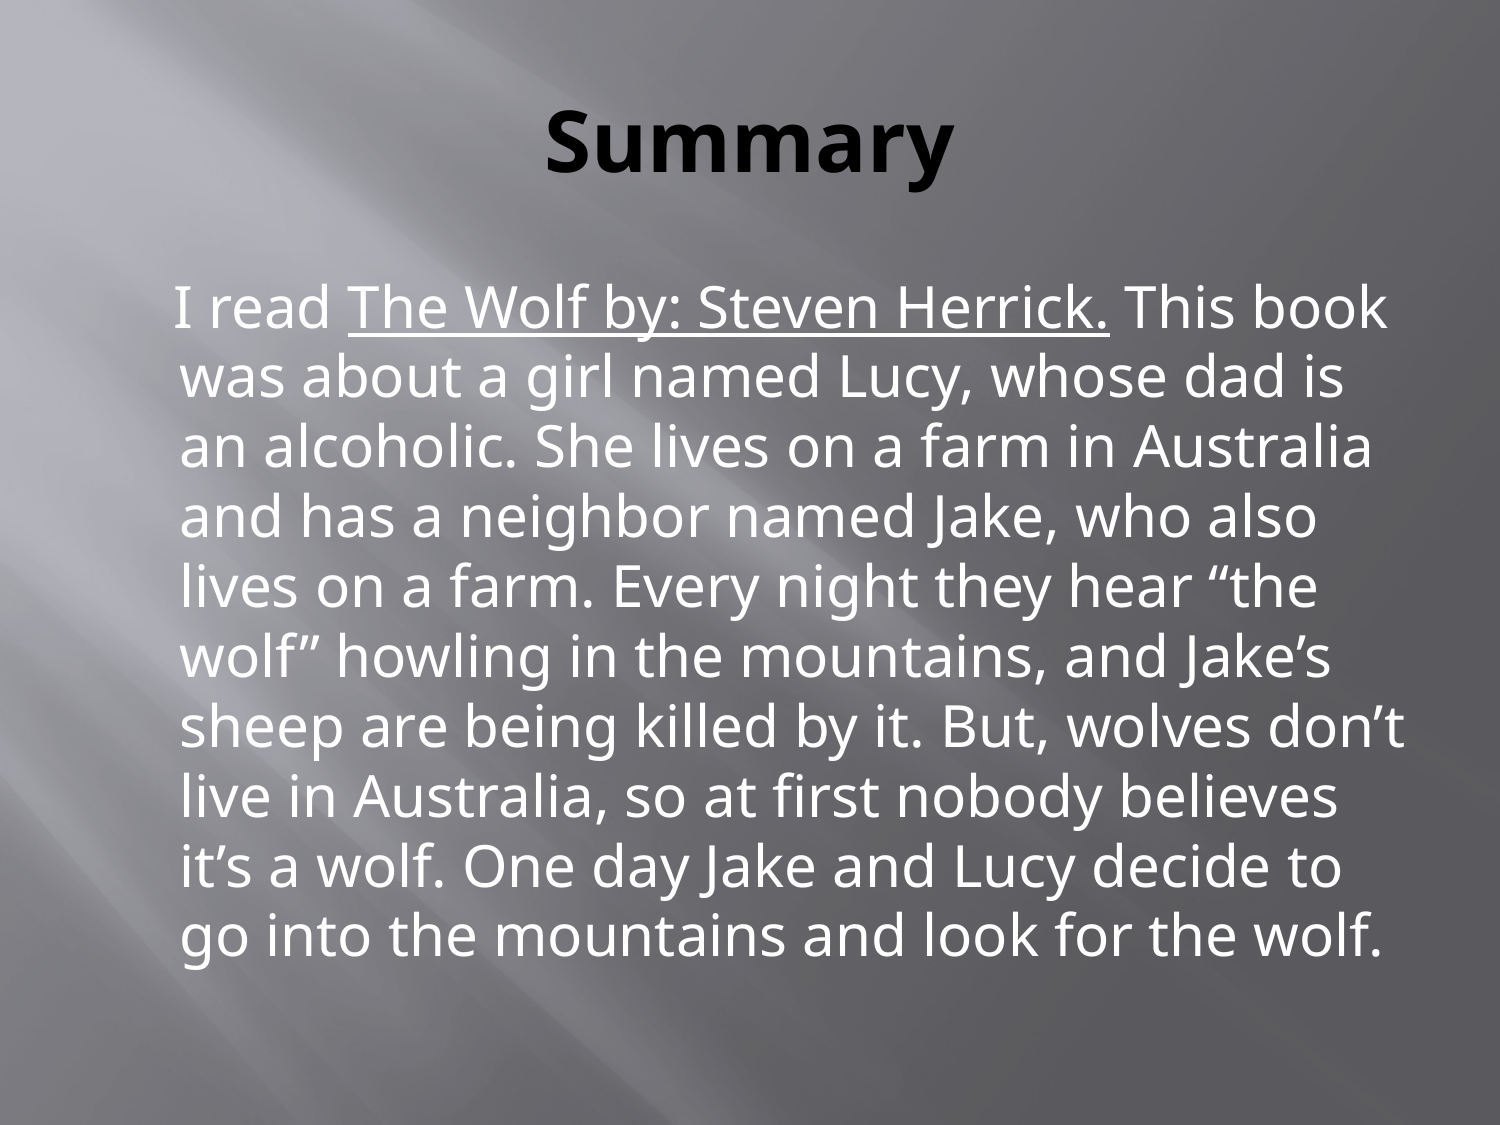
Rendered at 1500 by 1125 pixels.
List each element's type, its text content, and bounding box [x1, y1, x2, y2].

list I read The Wolf by: Steven Herrick. This book was about a girl named Lucy, whose dad is an alcoholic. She lives on a farm in Australia and has a neighbor named Jake, who also lives on a farm. Every night they hear “the wolf” howling in the mountains, and Jake’s sheep are being killed by it. But, wolves don’t live in Australia, so at first nobody believes it’s a wolf. One day Jake and Lucy decide to go into the mountains and look for the wolf. [75, 262, 1425, 1035]
title Summary [75, 45, 1425, 233]
